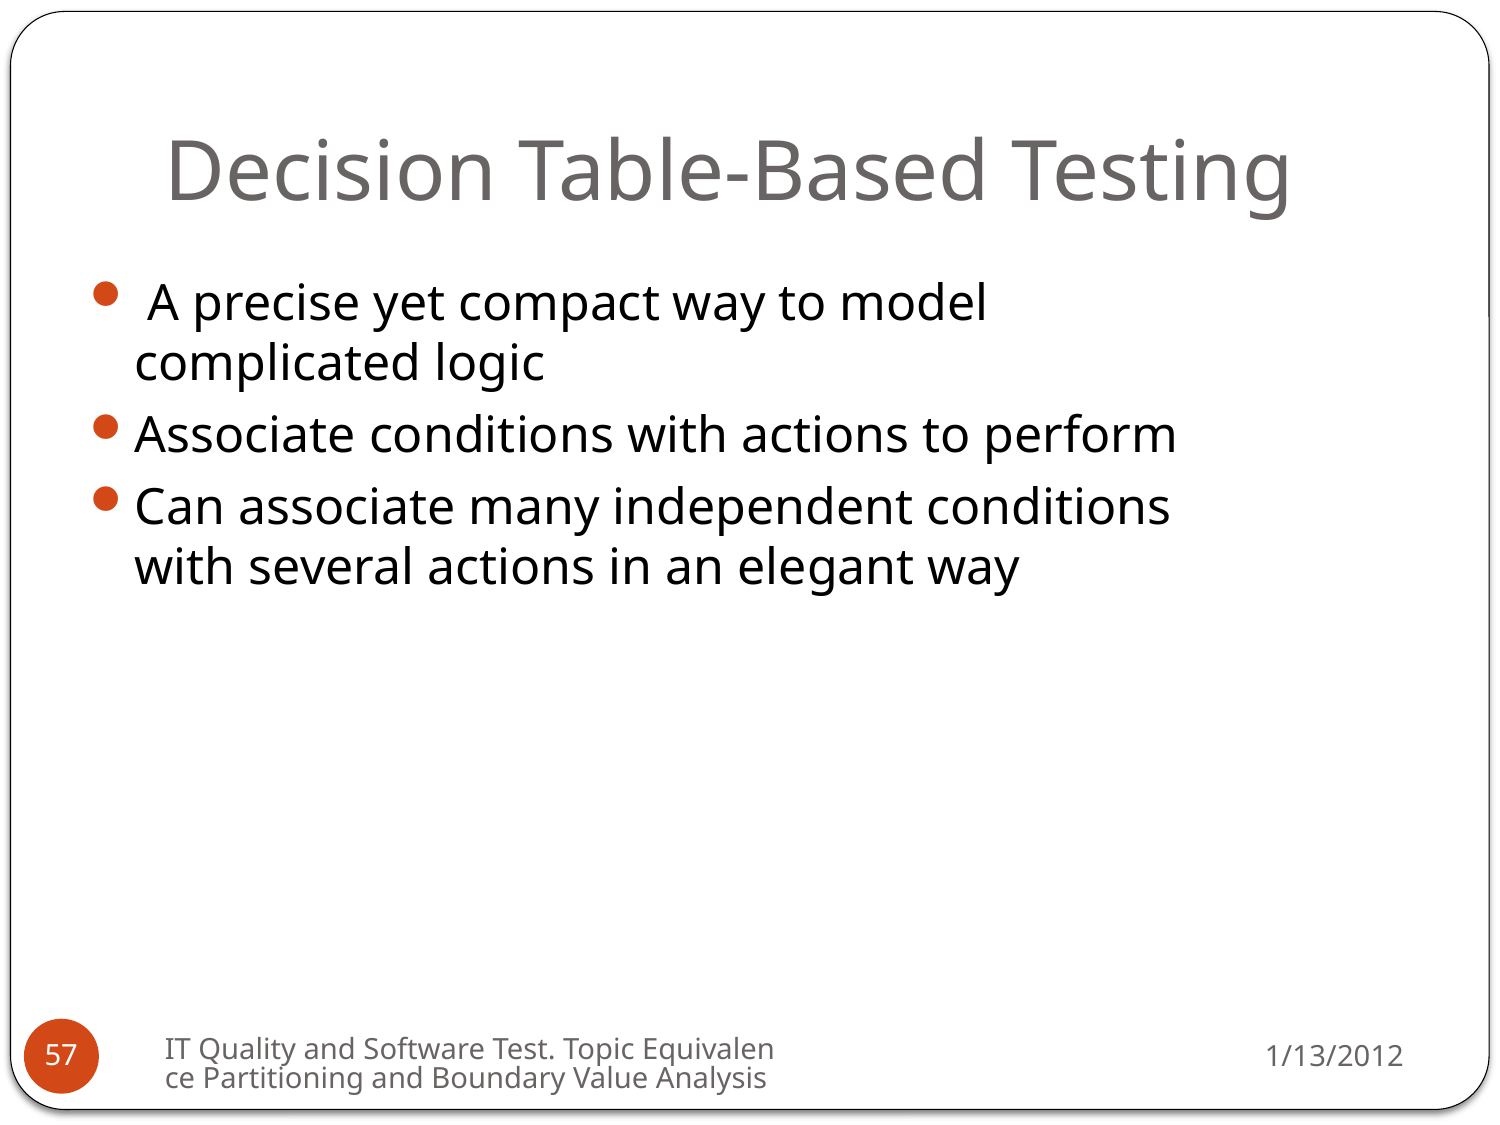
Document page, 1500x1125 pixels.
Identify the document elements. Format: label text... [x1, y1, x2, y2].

slide_number 57 [23, 1018, 99, 1094]
title Decision Table-Based Testing [150, 45, 1425, 233]
list A precise yet compact way to model complicated logic Associate conditions with actions to perform Can associate many independent conditions with several actions in an elegant way [75, 262, 1300, 650]
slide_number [1012, 1015, 1419, 1094]
footer IT Quality and Software Test. Topic Equivalence Partitioning and Boundary Value Analysis [150, 1012, 800, 1088]
